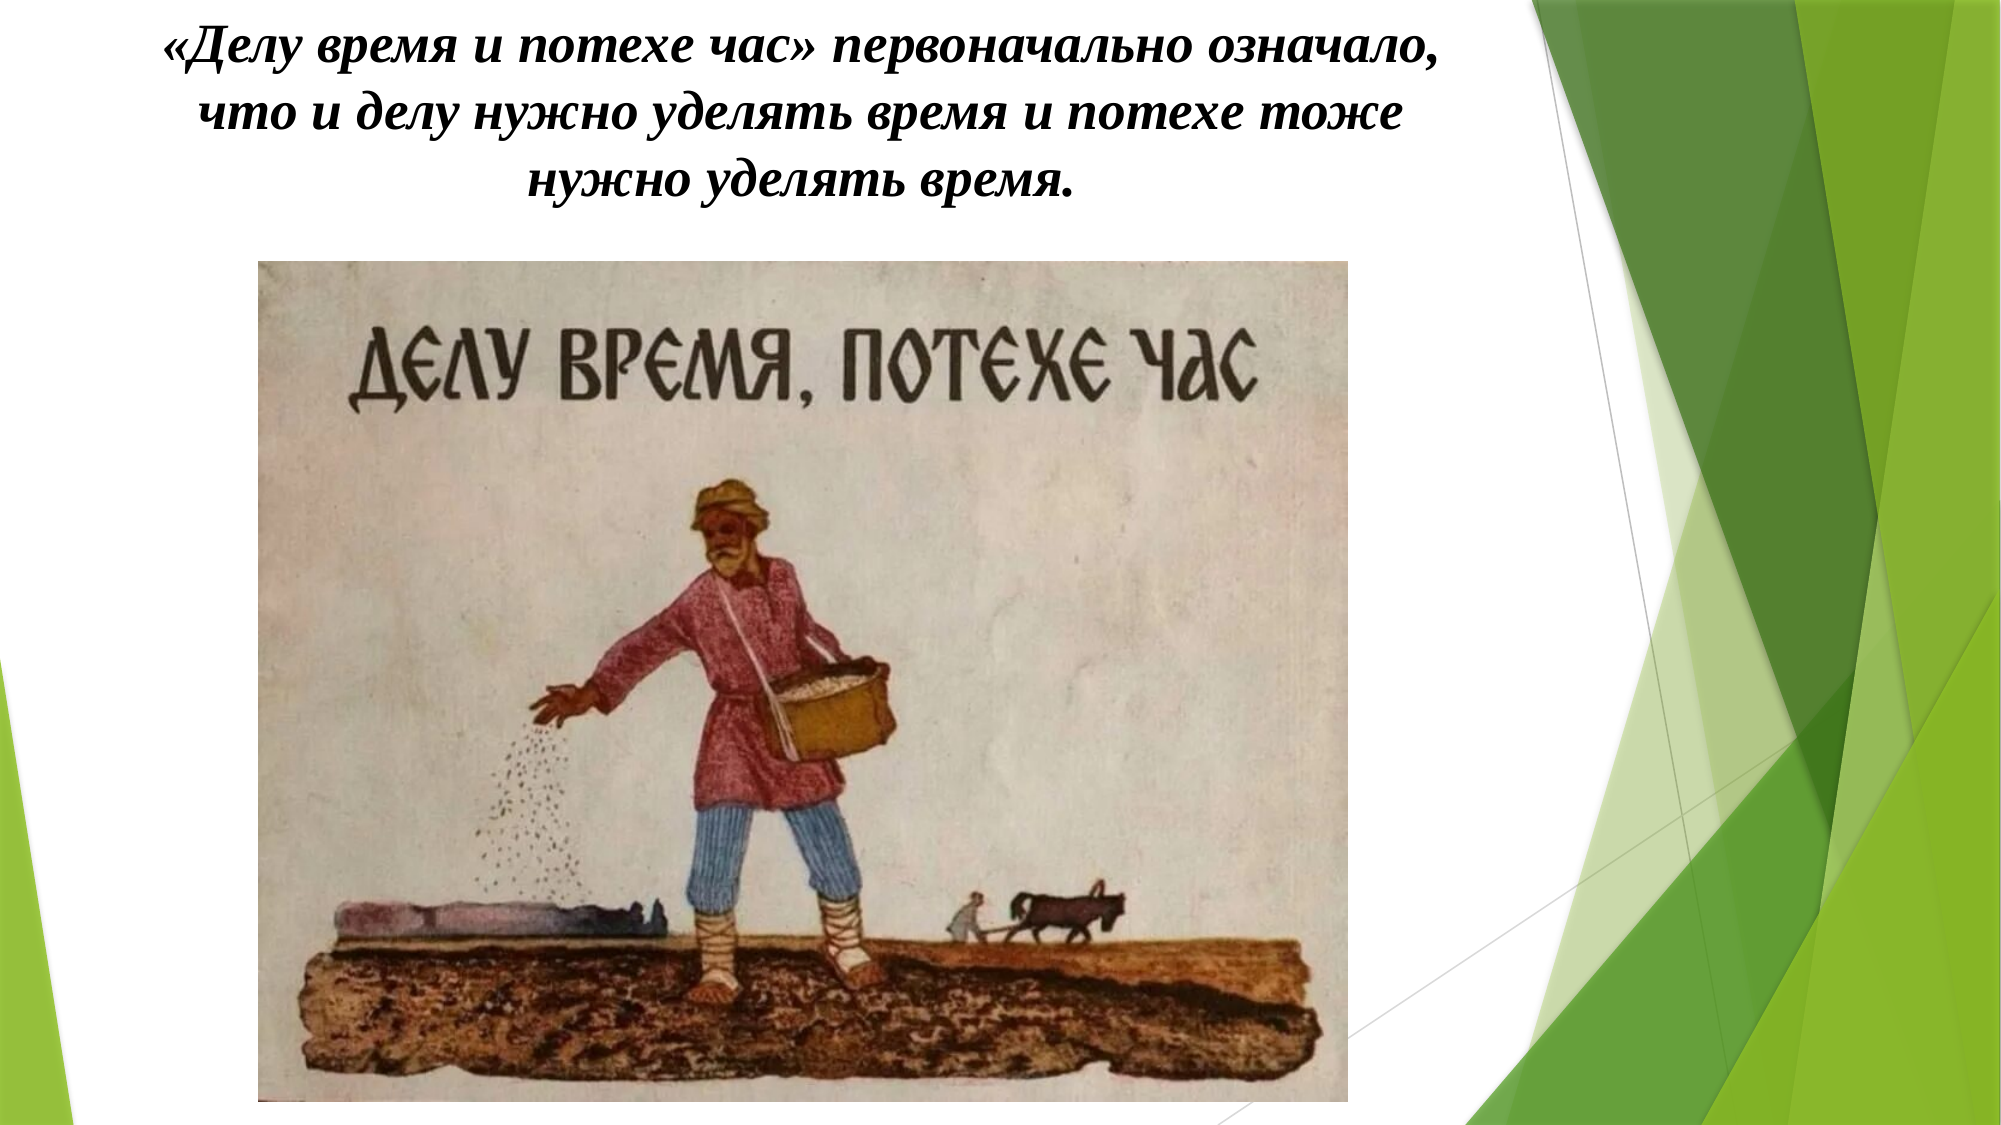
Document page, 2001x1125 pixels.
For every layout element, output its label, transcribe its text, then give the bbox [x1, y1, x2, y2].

picture [257, 260, 1349, 1103]
title «Делу время и потехе час» первоначально означало, что и делу нужно уделять время и потехе тоже нужно уделять время. [97, 0, 1508, 217]
